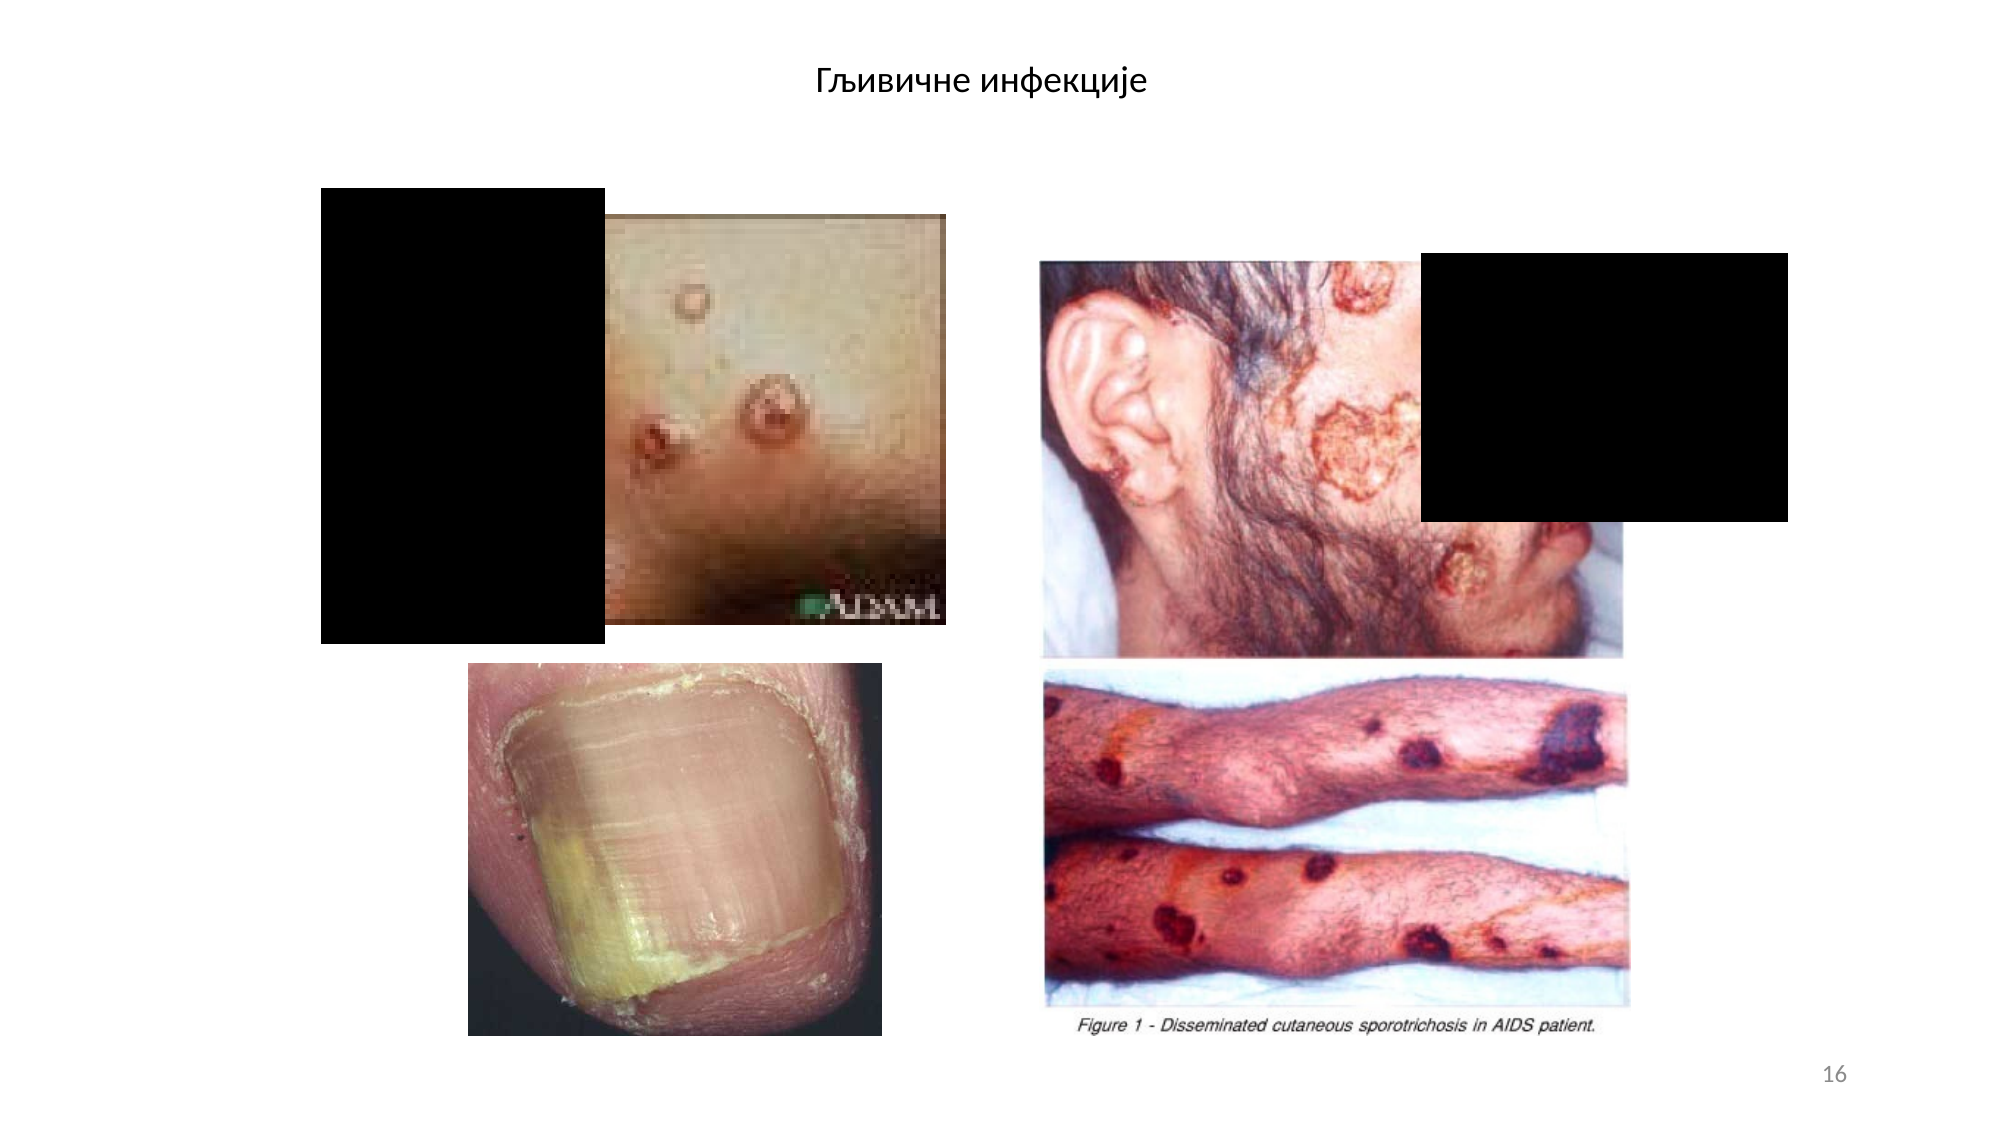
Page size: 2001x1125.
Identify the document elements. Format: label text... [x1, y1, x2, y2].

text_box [321, 189, 946, 644]
picture [468, 663, 882, 1036]
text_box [1039, 253, 1788, 1036]
text_box Гљивичне инфекције [801, 47, 1164, 108]
slide_number 16 [1412, 1042, 1863, 1103]
